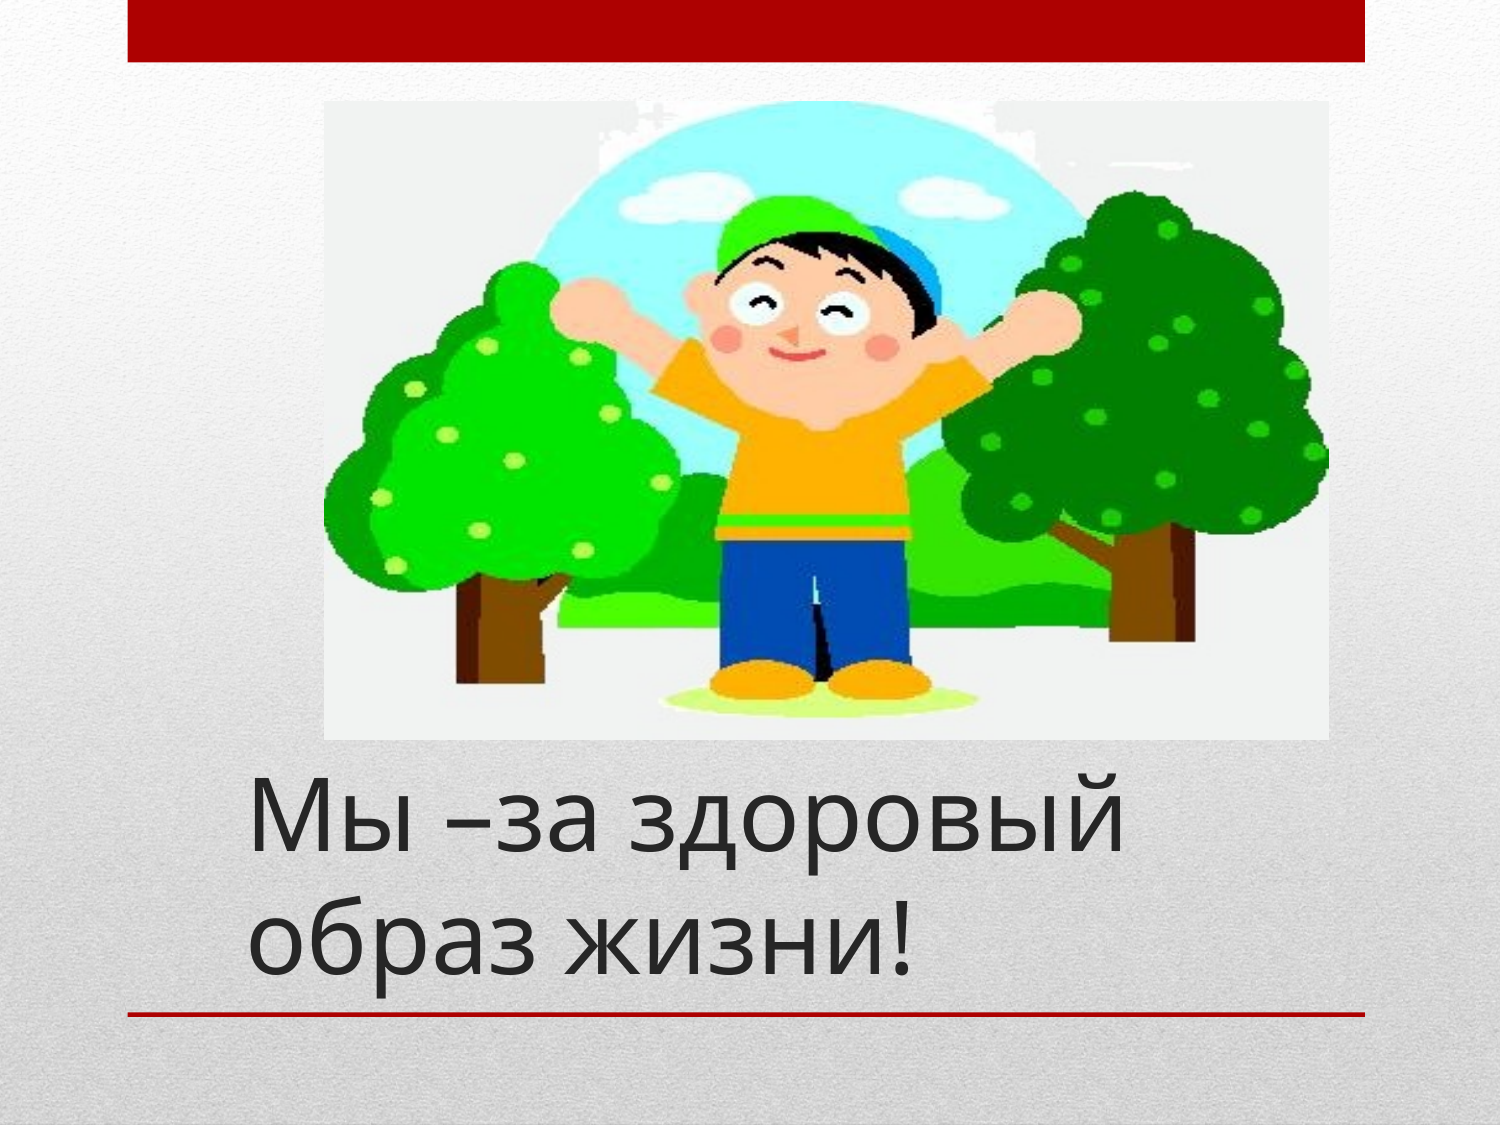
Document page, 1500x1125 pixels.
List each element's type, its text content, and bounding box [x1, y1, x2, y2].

title Мы –за здоровый образ жизни! [230, 739, 1436, 1003]
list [323, 101, 1330, 741]
